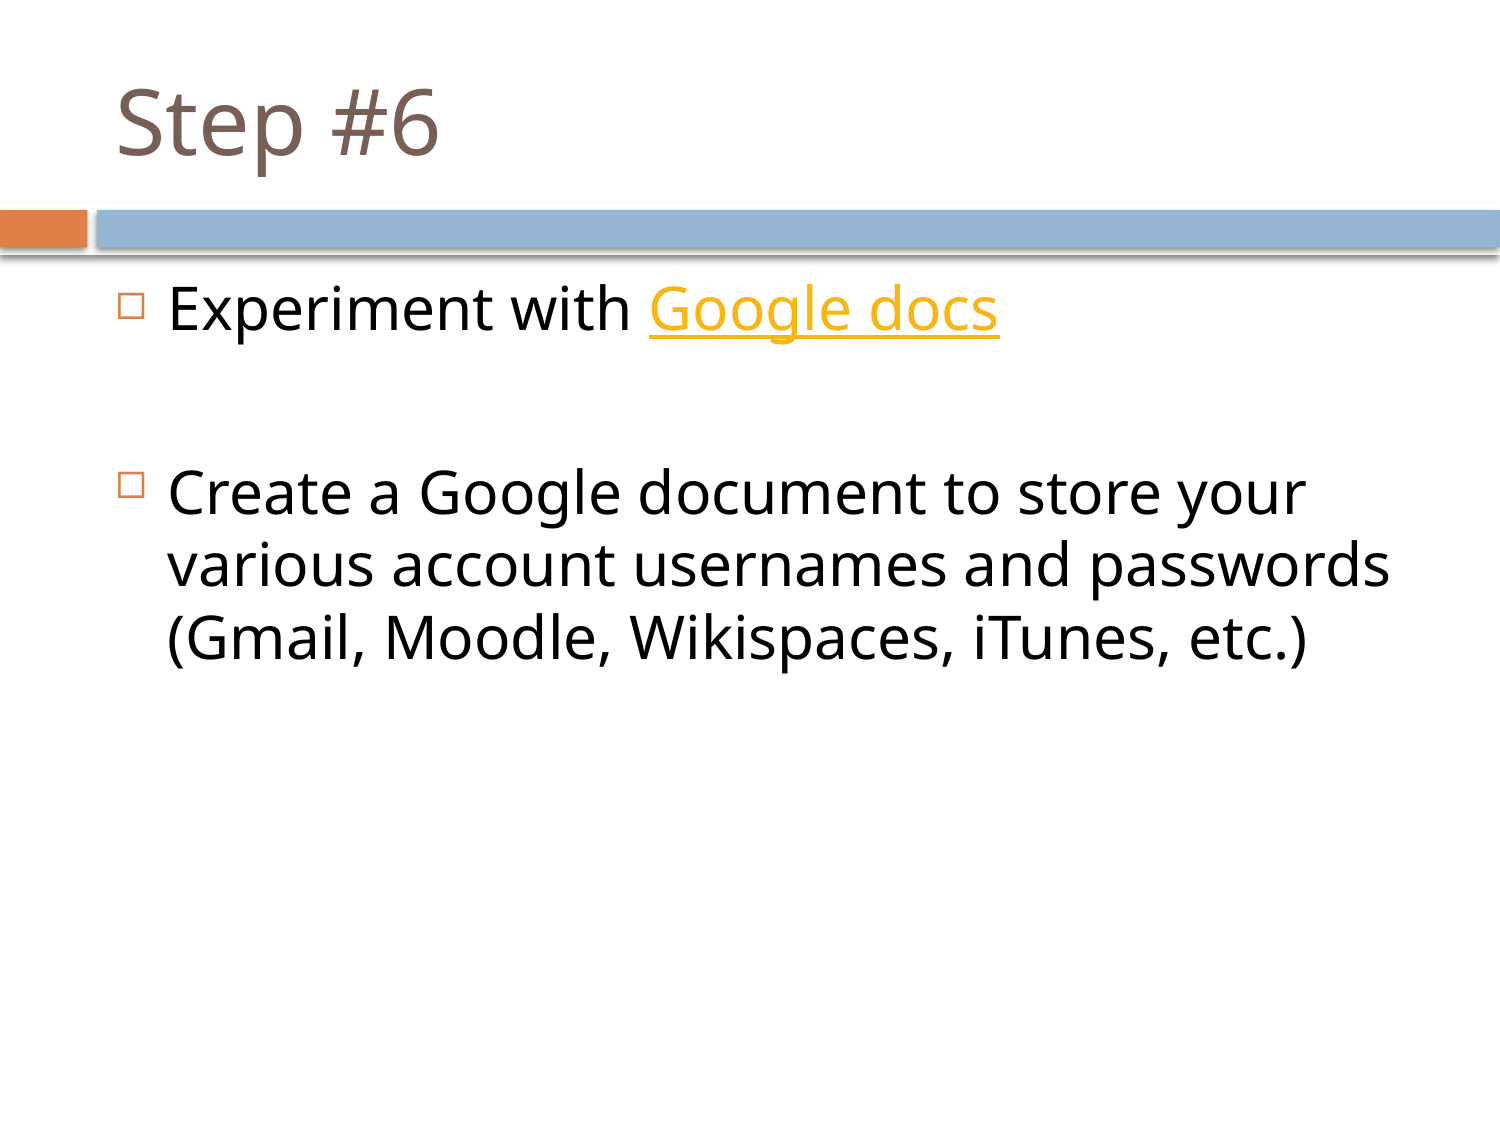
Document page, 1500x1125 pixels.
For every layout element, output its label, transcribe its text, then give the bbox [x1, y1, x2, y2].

list Experiment with Google docs Create a Google document to store your various account usernames and passwords (Gmail, Moodle, Wikispaces, iTunes, etc.) [100, 262, 1438, 1000]
title Step #6 [100, 37, 1438, 200]
